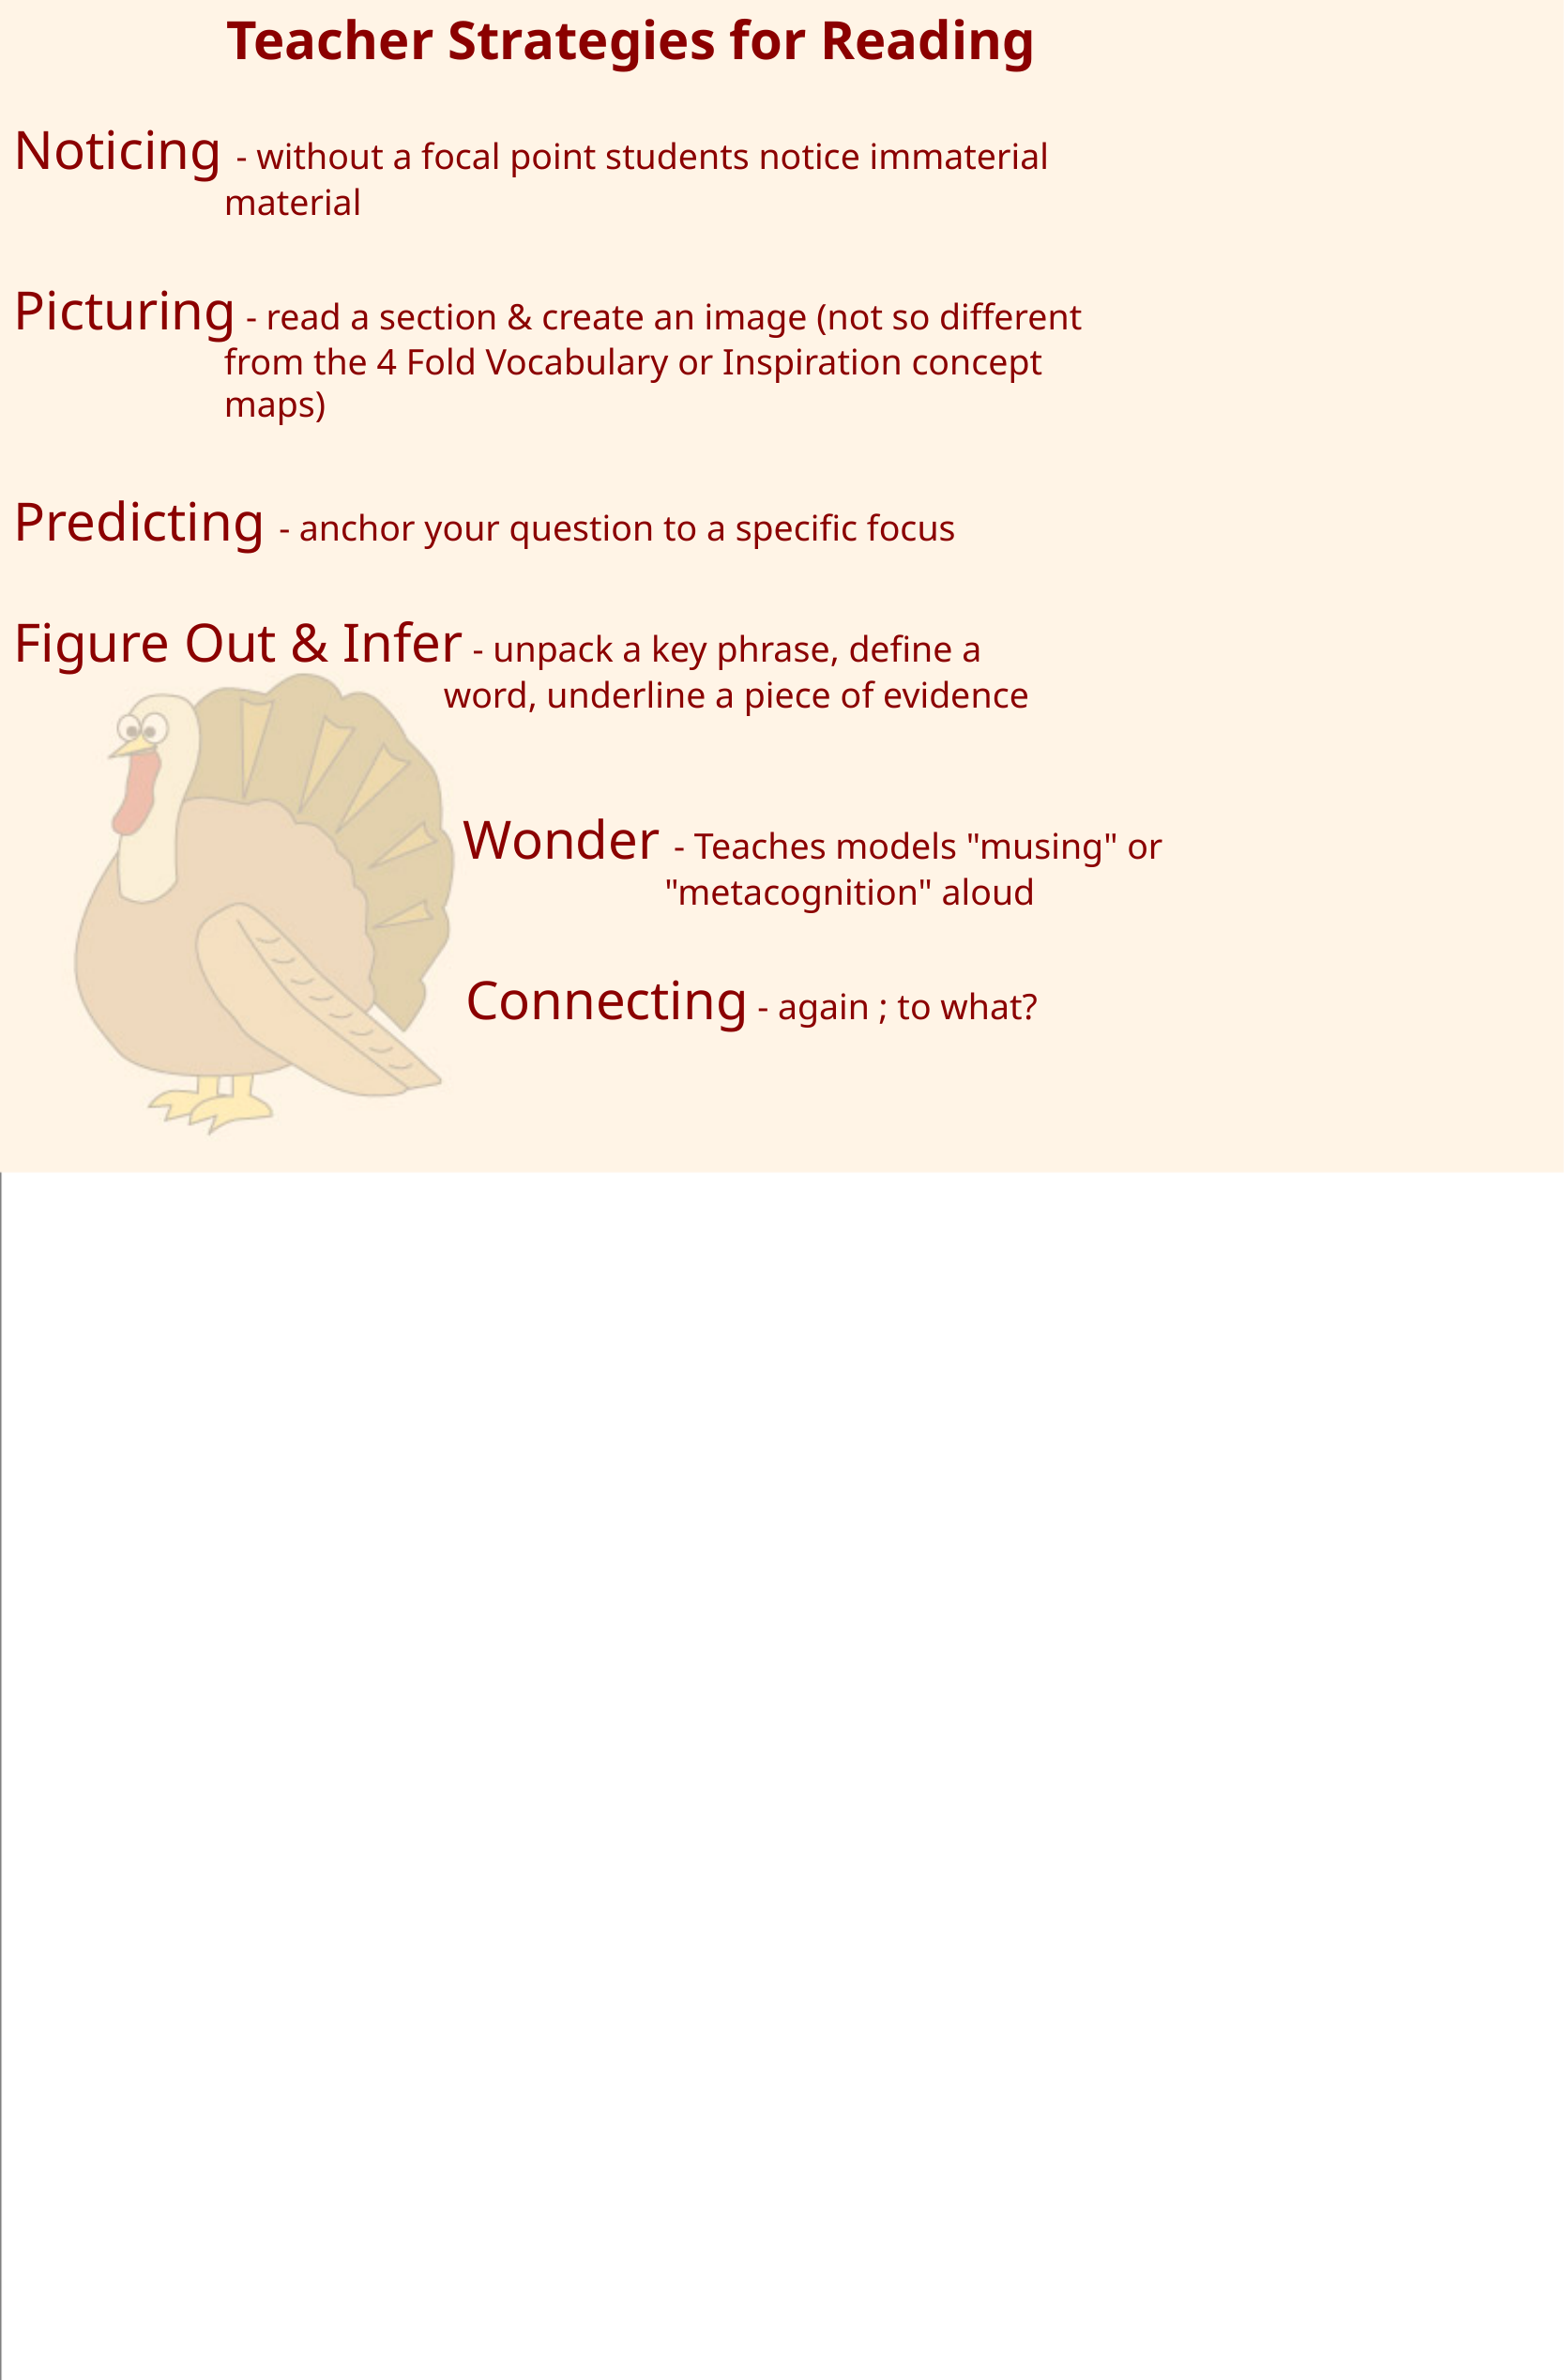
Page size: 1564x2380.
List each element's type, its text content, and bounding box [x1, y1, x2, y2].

text_box Noticing - without a focal point students notice immaterial material [0, 109, 1564, 229]
text_box Wonder - Teaches models "musing" or "metacognition" aloud [449, 800, 1454, 920]
picture [0, 229, 1564, 2380]
text_box Predicting - anchor your question to a specific focus [0, 481, 1322, 558]
text_box Connecting - again ; to what? [451, 959, 1253, 1038]
picture [0, 0, 1564, 109]
text_box Figure Out & Infer - unpack a key phrase, define a word, underline a piece of evidence [0, 602, 1494, 722]
text_box Teacher Strategies for Reading [213, 0, 1402, 78]
text_box Picturing - read a section & create an image (not so different from the 4 Fold Vocabulary or Inspiration concept maps) [0, 269, 1510, 432]
